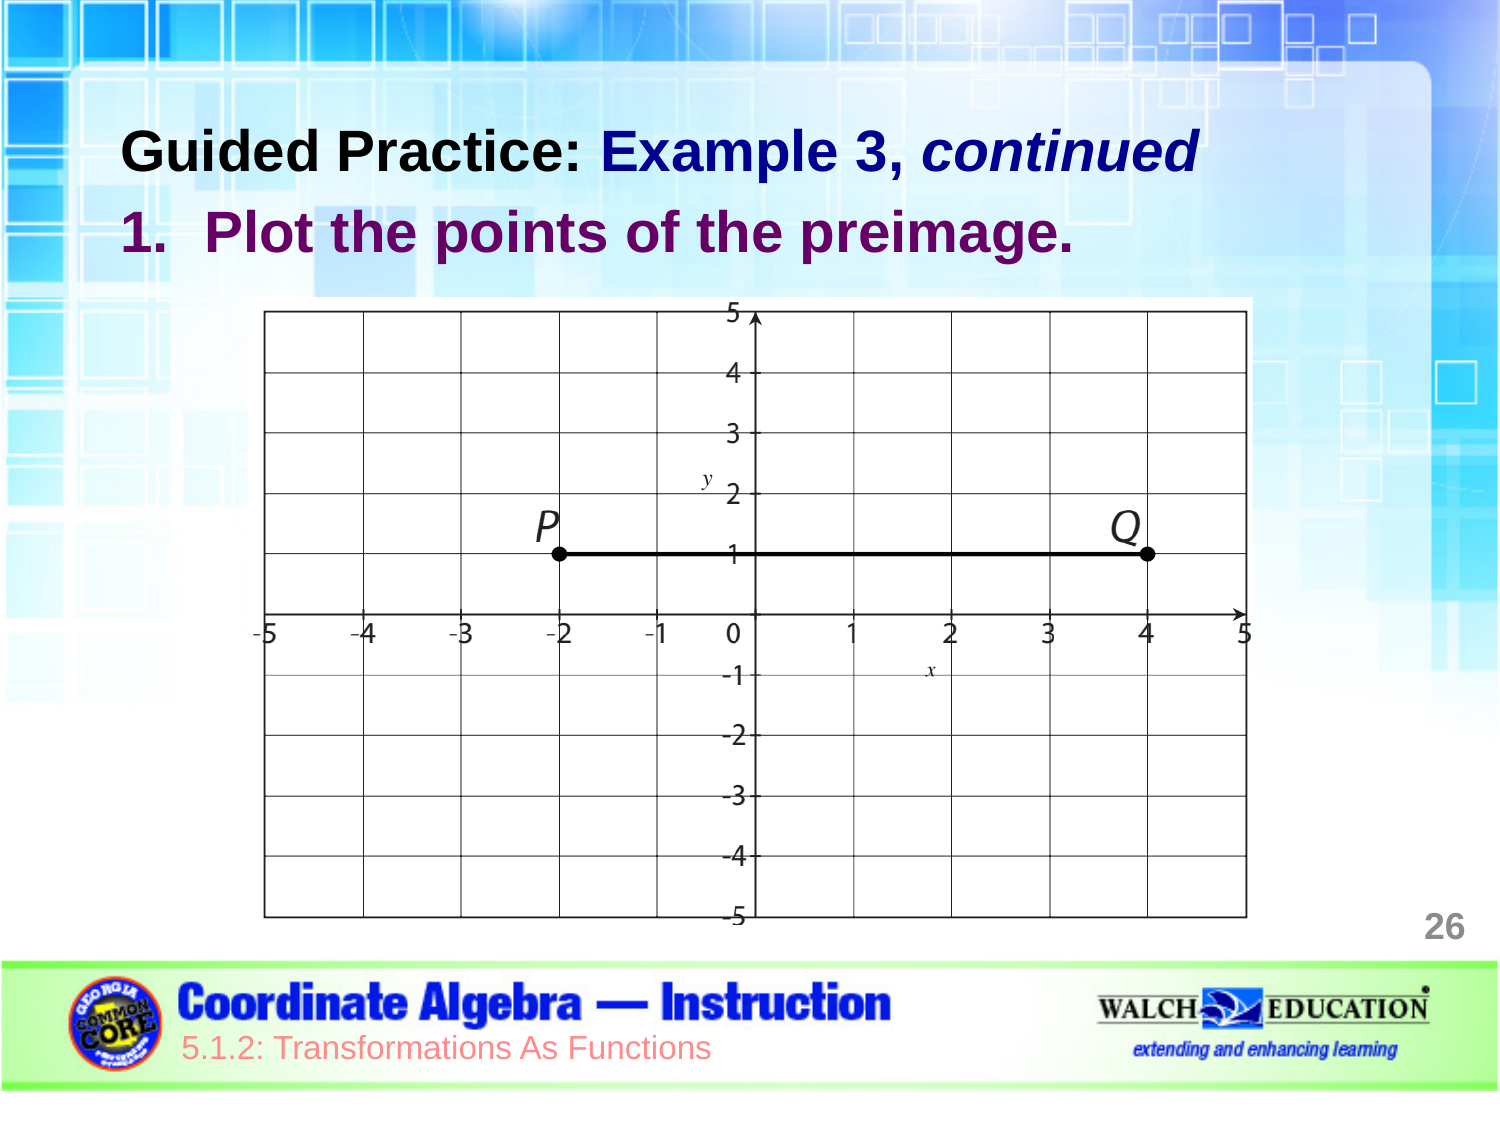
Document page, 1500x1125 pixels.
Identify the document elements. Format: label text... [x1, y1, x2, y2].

footer 5.1.2: Transformations As Functions [166, 1024, 1080, 1069]
slide_number 26 [1361, 901, 1481, 949]
picture [1, 0, 1500, 1091]
subtitle Guided Practice: Example 3, continued Plot the points of the preimage. [105, 105, 1394, 925]
